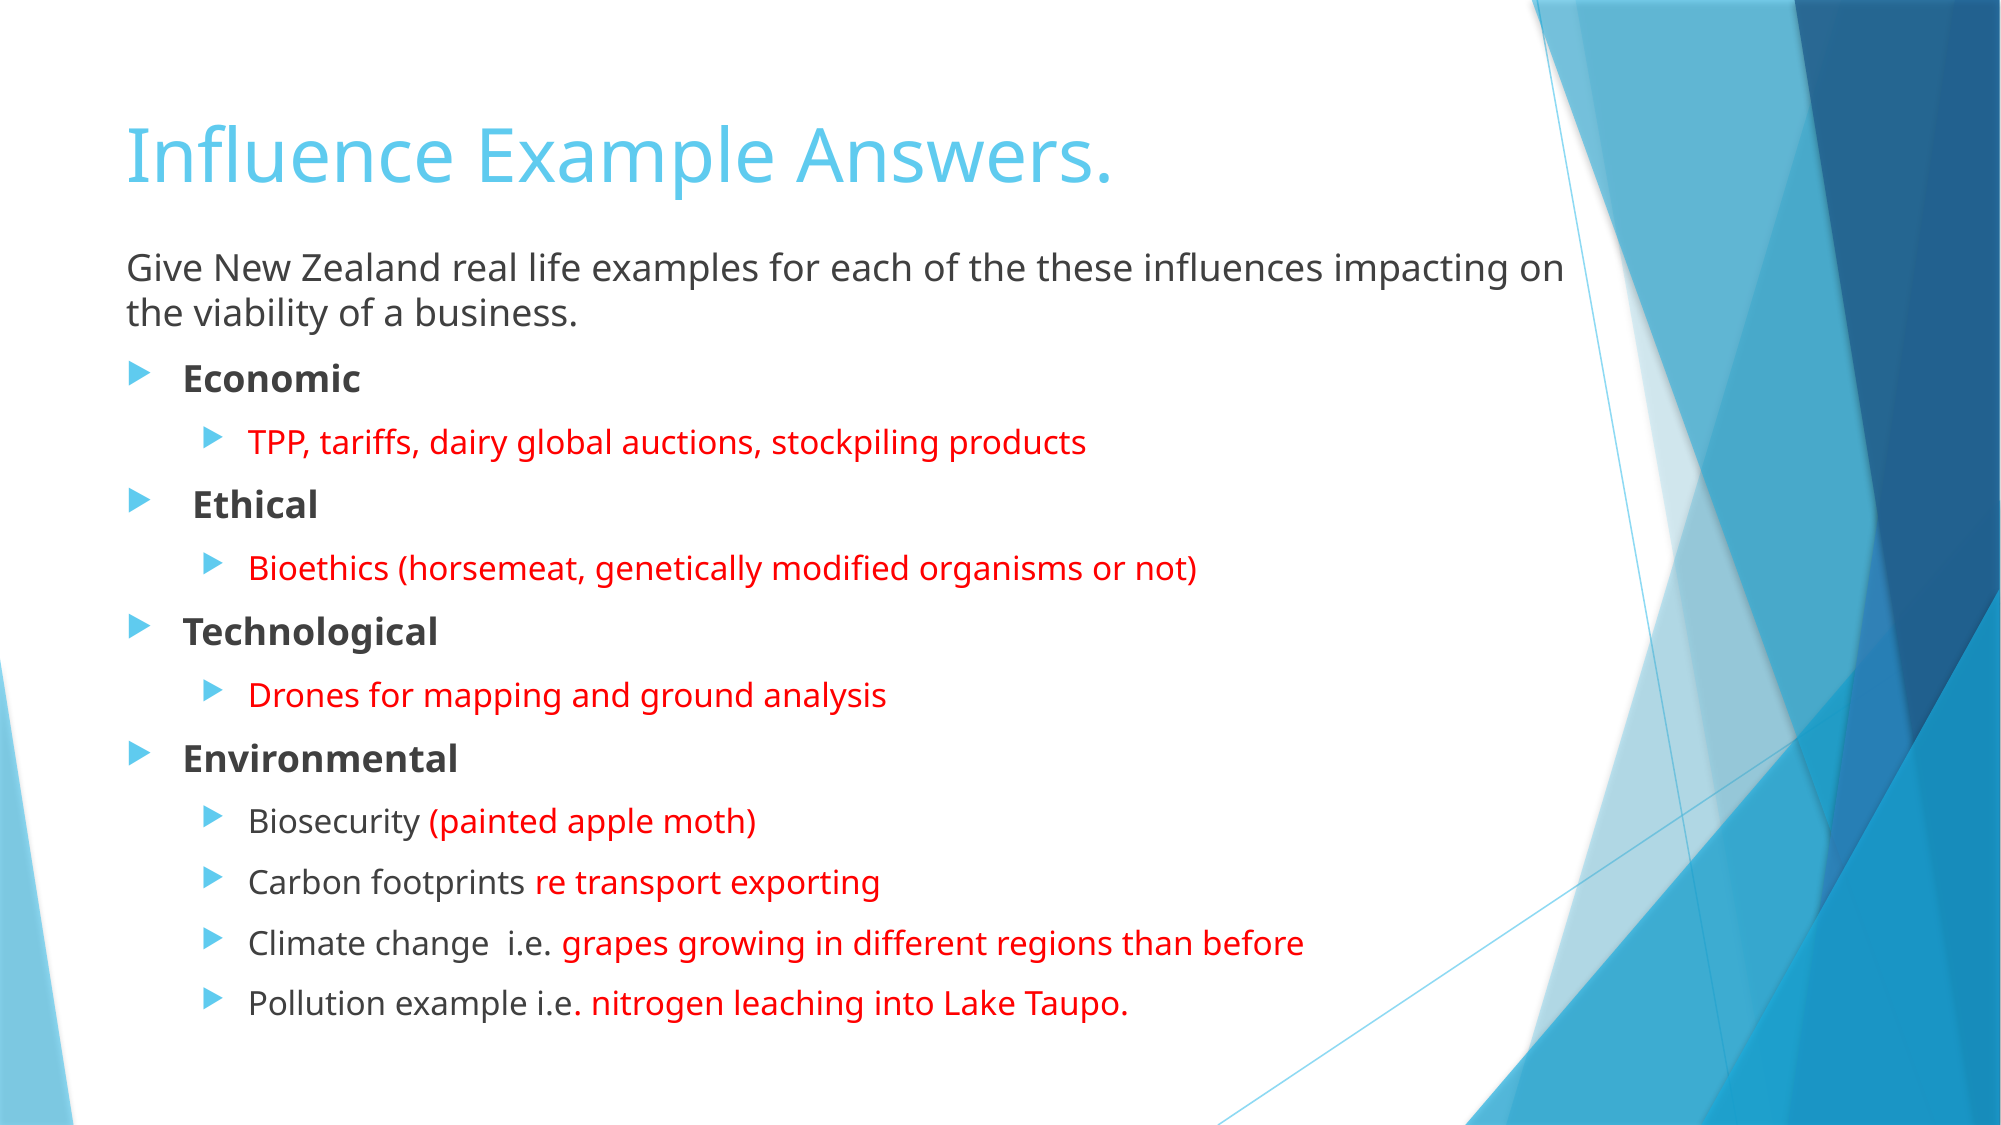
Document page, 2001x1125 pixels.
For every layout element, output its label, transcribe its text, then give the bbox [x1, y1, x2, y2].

title Influence Example Answers. [111, 99, 1522, 236]
list Give New Zealand real life examples for each of the these influences impacting on the viability of a business. Economic TPP, tariffs, dairy global auctions, stockpiling products Ethical Bioethics (horsemeat, genetically modified organisms or not) Technological Drones for mapping and ground analysis Environmental Biosecurity (painted apple moth) Carbon footprints re transport exporting Climate change i.e. grapes growing in different regions than before Pollution example i.e. nitrogen leaching into Lake Taupo. [111, 236, 1644, 1038]
